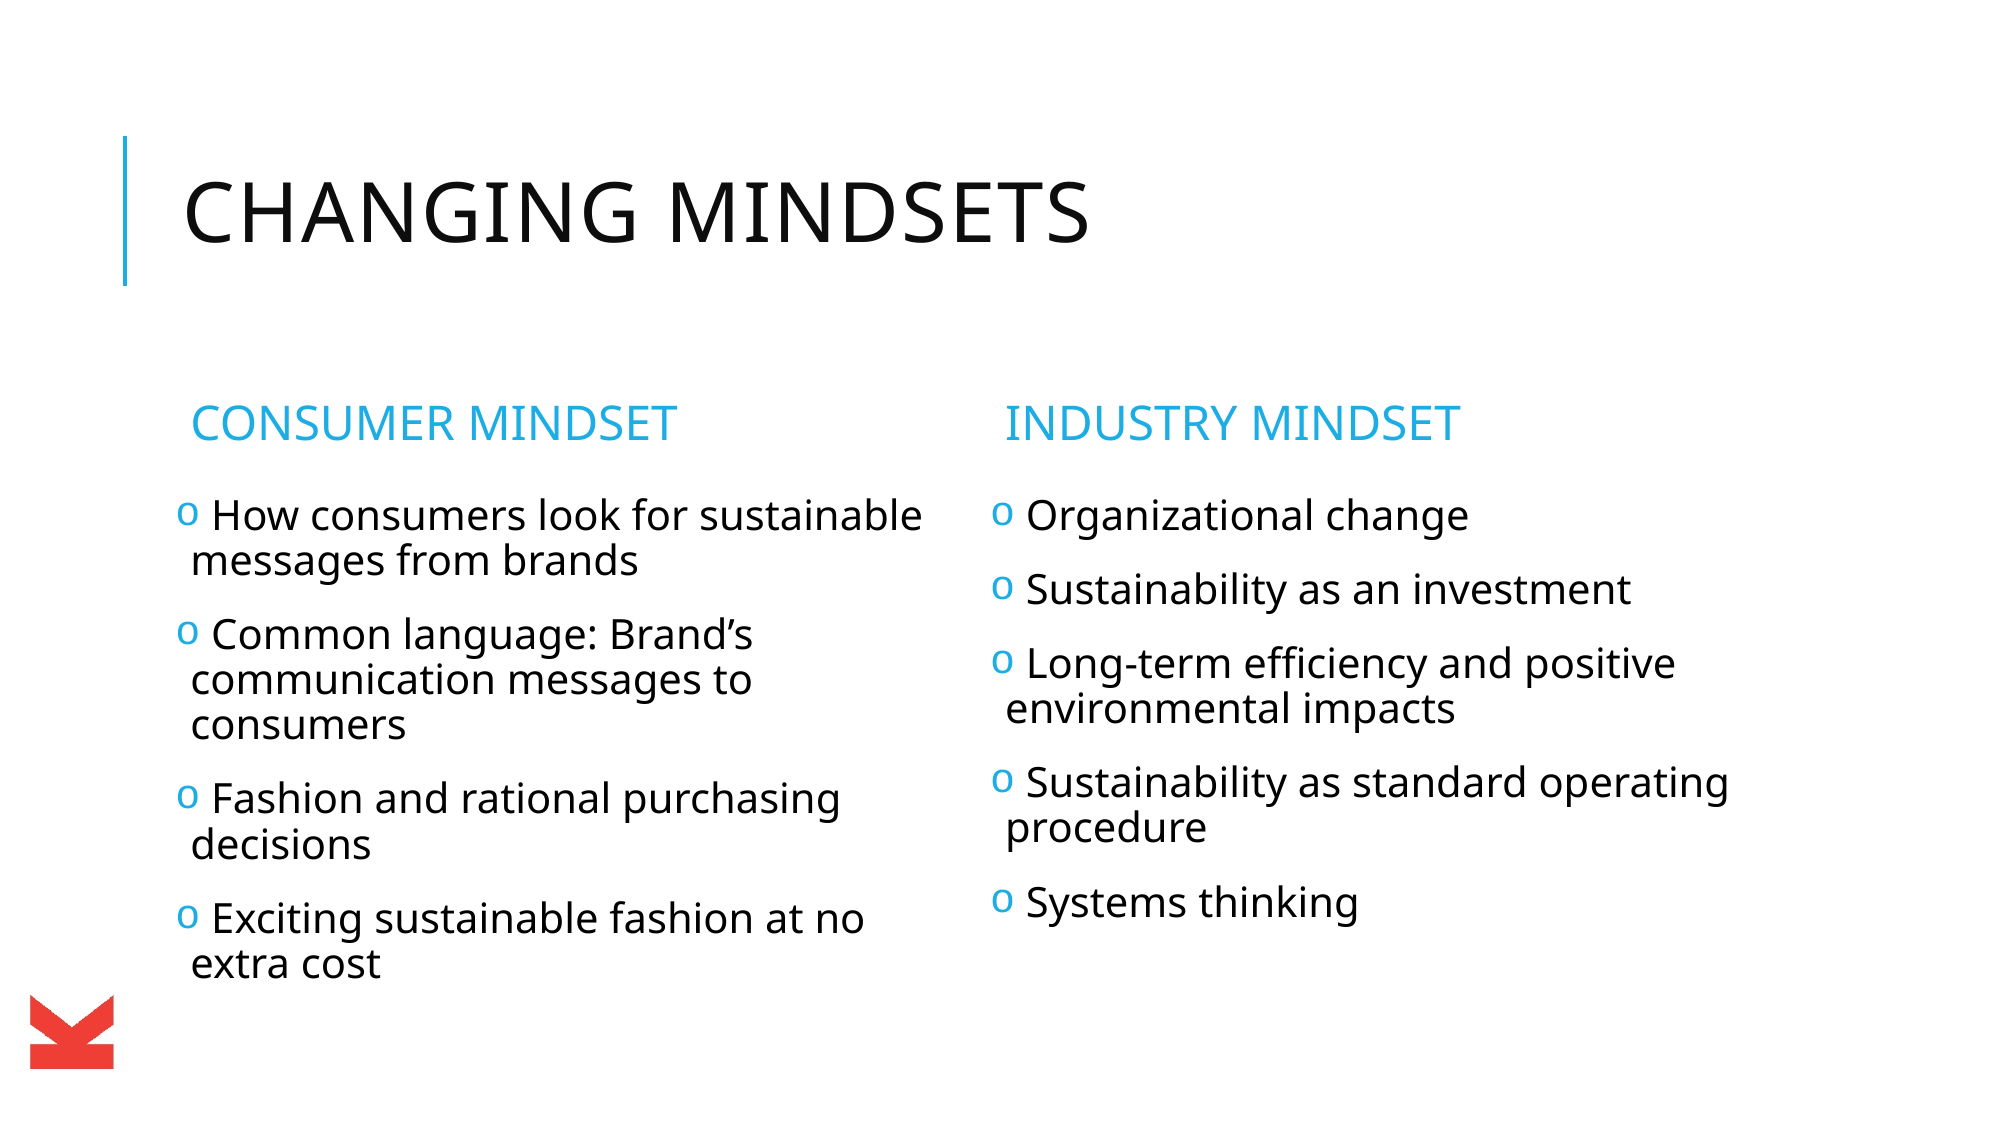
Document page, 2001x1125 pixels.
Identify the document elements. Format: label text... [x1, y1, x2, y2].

list INDUSTRY MINDSET [982, 357, 1763, 486]
list How consumers look for sustainable messages from brands Common language: Brand’s communication messages to consumers Fashion and rational purchasing decisions Exciting sustainable fashion at no extra cost [168, 486, 948, 1035]
list CONSUMER MINDSET [168, 357, 948, 486]
list Organizational change Sustainability as an investment Long-term efficiency and positive environmental impacts Sustainability as standard operating procedure Systems thinking [982, 486, 1763, 1035]
title CHANGING mindsets [168, 96, 1763, 342]
picture [9, 973, 134, 1097]
